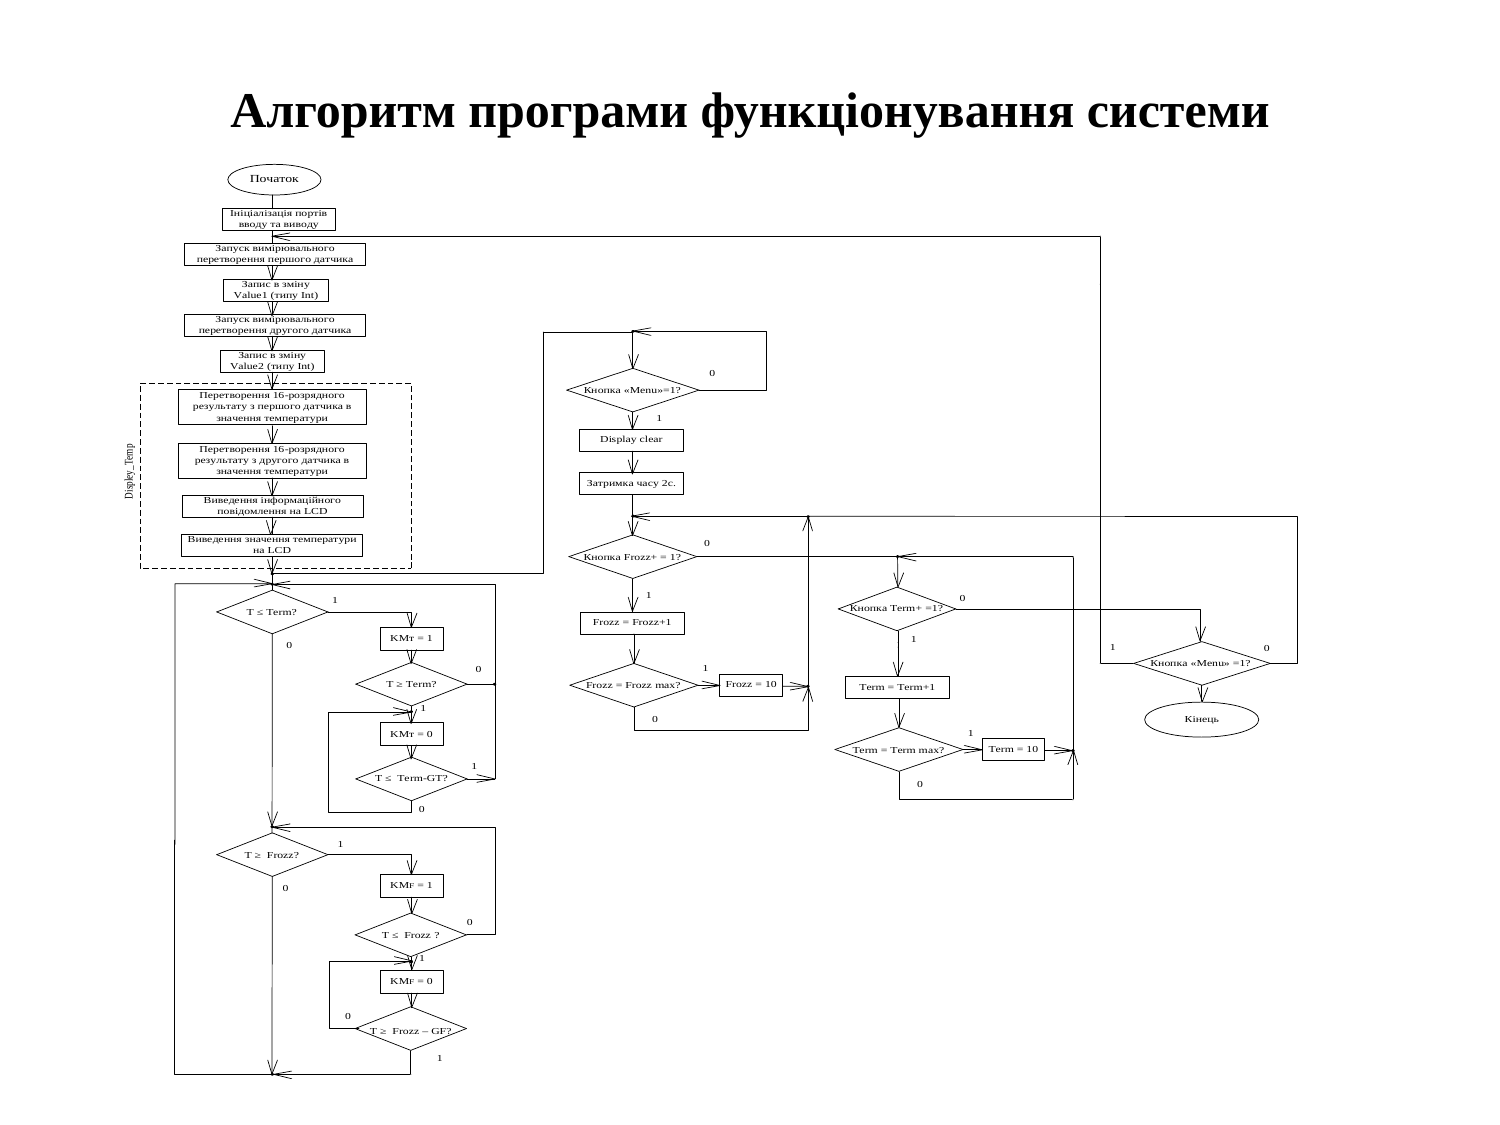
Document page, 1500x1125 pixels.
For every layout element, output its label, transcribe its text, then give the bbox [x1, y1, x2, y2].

title Алгоритм програми функціонування системи [75, 42, 1425, 173]
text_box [99, 148, 1318, 1095]
